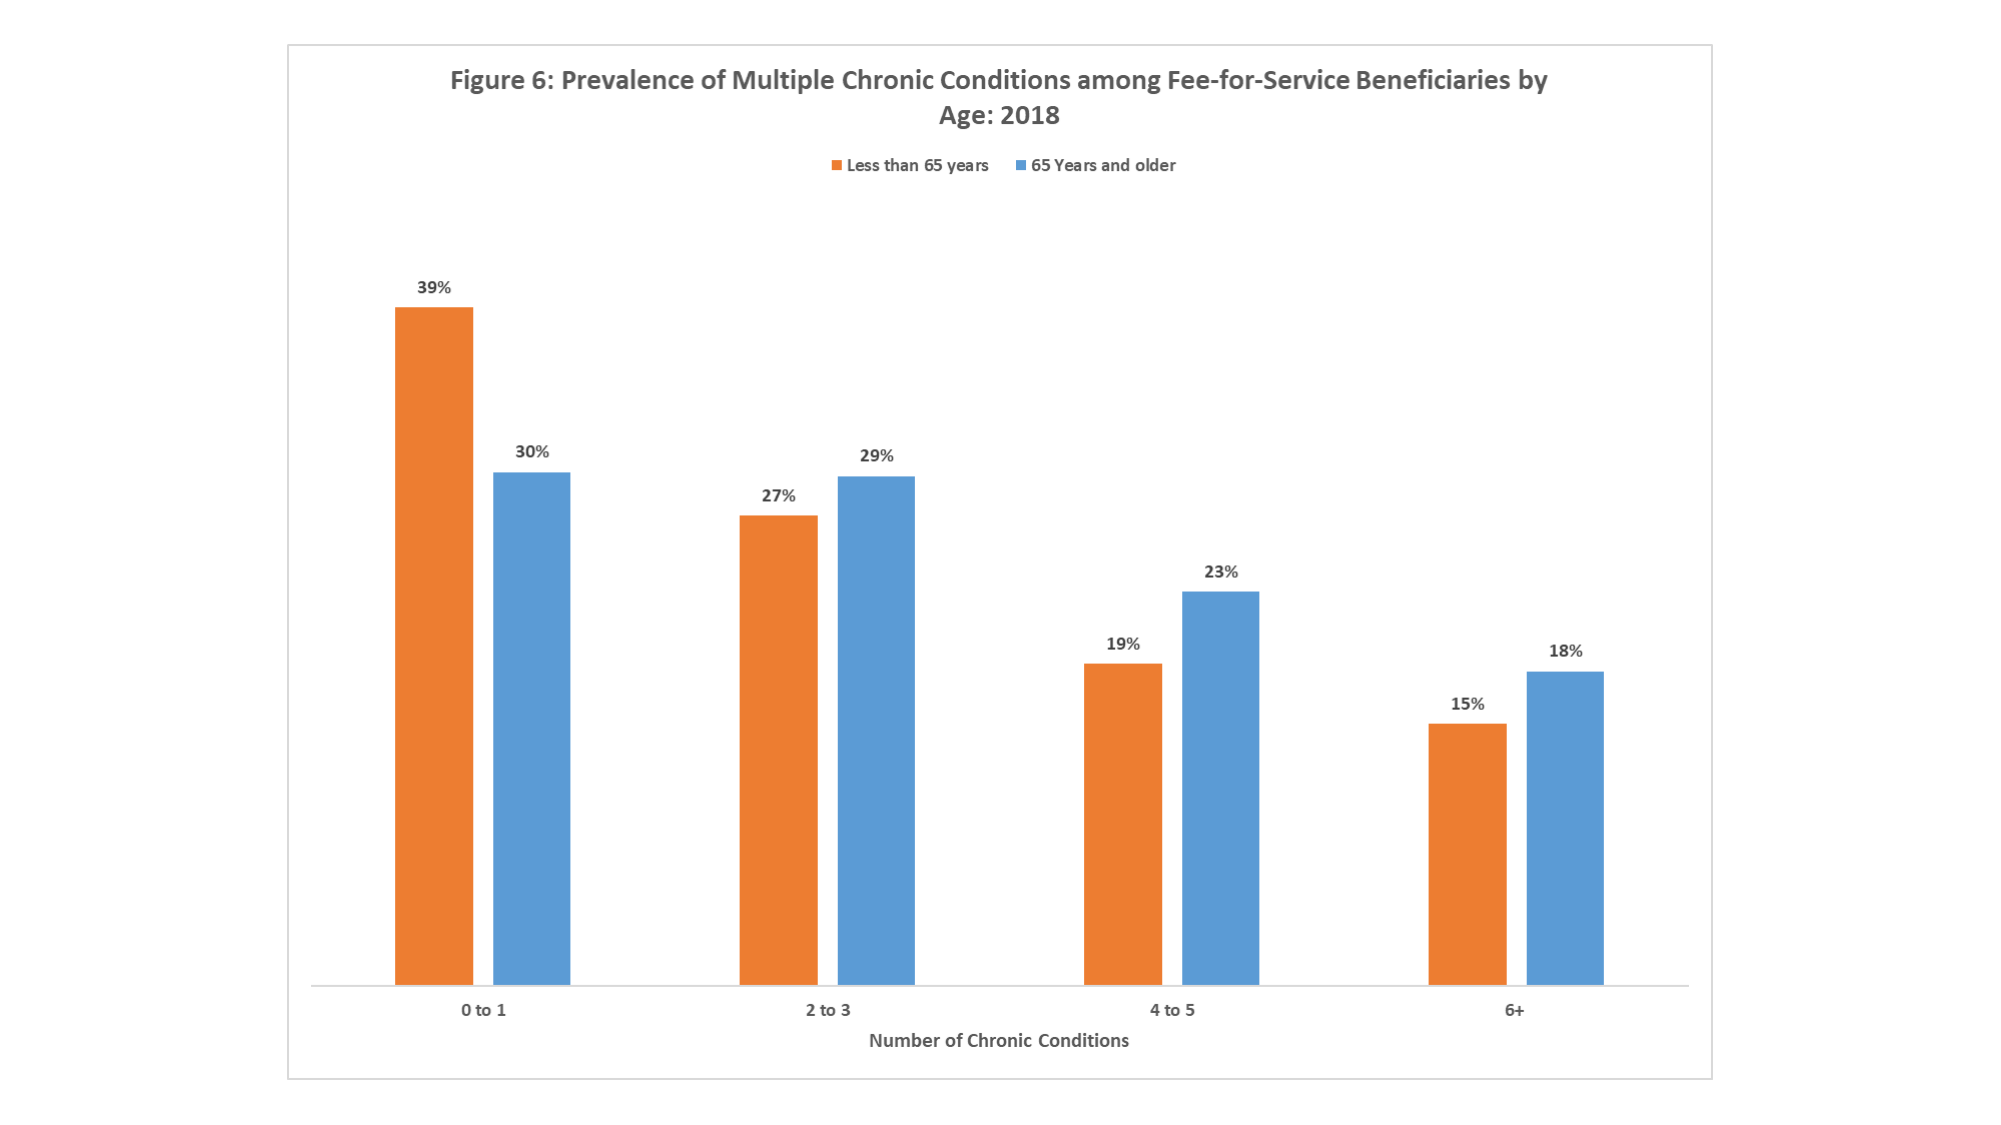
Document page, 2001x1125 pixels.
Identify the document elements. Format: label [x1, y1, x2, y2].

picture [287, 44, 1713, 1080]
